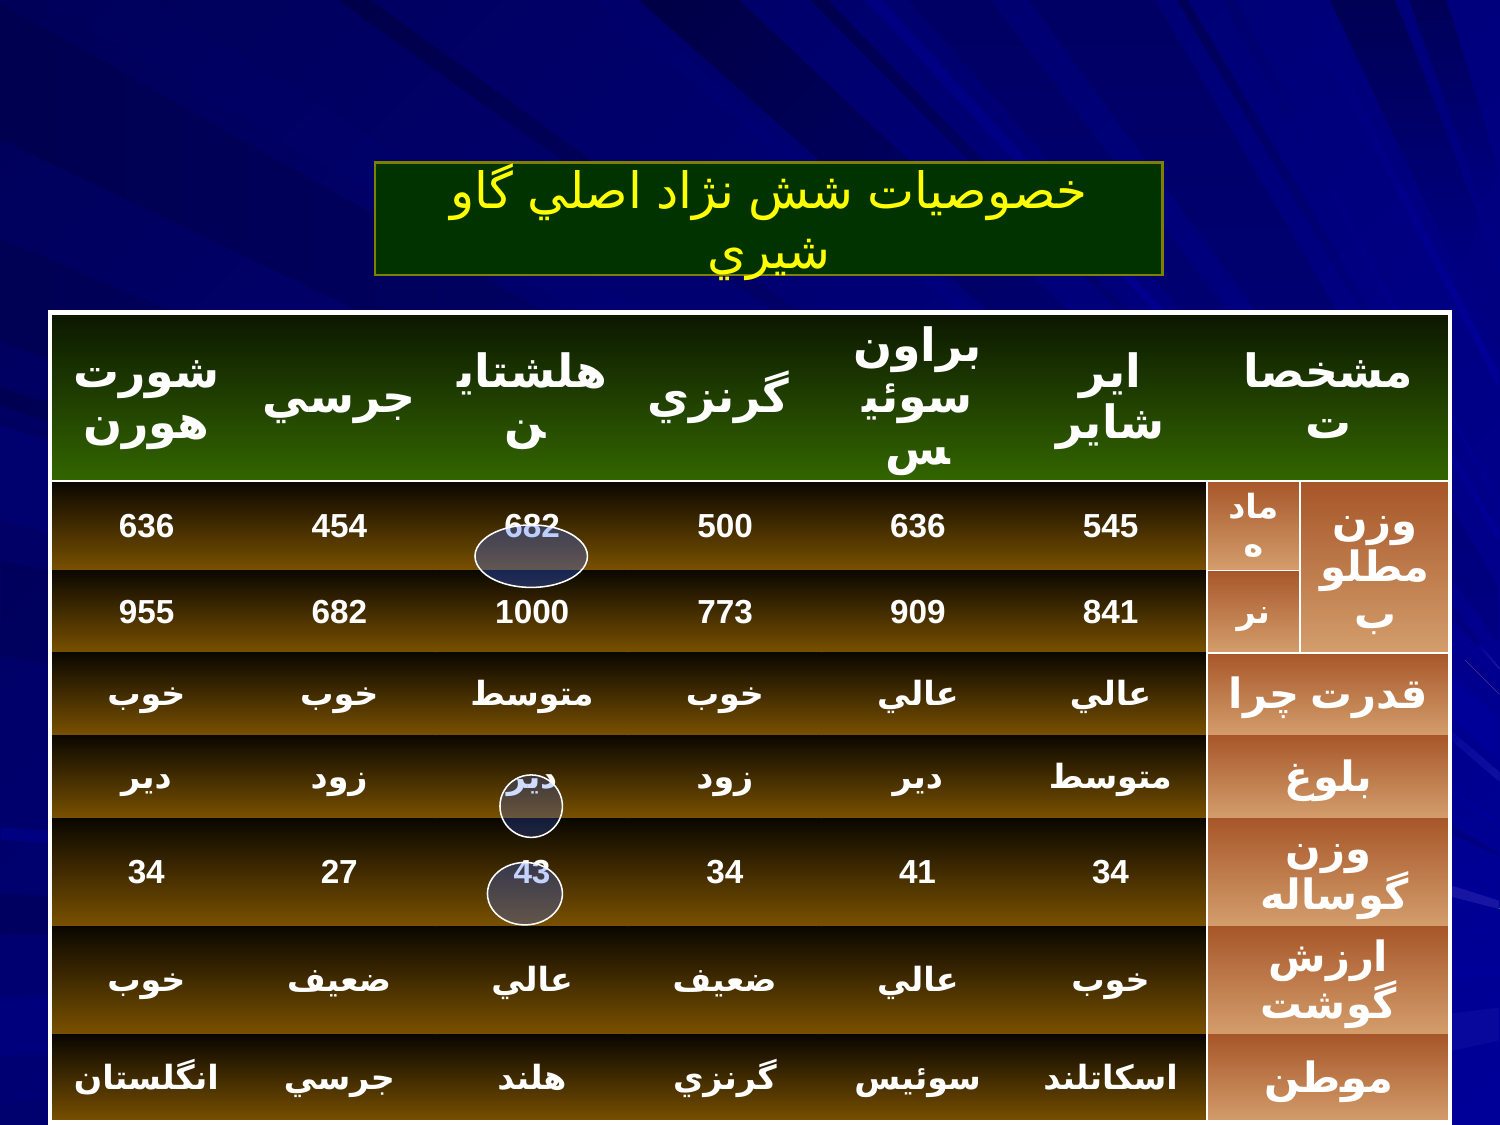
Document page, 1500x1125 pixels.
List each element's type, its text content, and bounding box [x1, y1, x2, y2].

table_cell 955 [52, 570, 243, 653]
table_cell گرنزي [629, 1034, 821, 1120]
table_cell اسكاتلند [1014, 1034, 1206, 1120]
table_header جرسي [243, 315, 436, 480]
table_cell 34 [1014, 818, 1206, 926]
text_box [487, 862, 563, 925]
table_cell 636 [52, 482, 243, 570]
table_cell جرسي [243, 1034, 436, 1120]
table_cell 34 [52, 818, 243, 926]
table_cell عالي [436, 926, 629, 1034]
table_header گرنزي [629, 315, 821, 480]
table_cell خوب [243, 653, 436, 735]
table_cell زود [243, 735, 436, 818]
table_cell دير [52, 735, 243, 818]
table_cell خوب [629, 653, 821, 735]
table_cell عالي [1014, 653, 1206, 735]
text_box [499, 774, 563, 838]
table_cell قدرت چرا [1208, 654, 1448, 735]
table_cell 43 [436, 818, 629, 926]
table_cell عالي [821, 653, 1014, 735]
table_header براون سوئيس [821, 315, 1014, 480]
table_cell 34 [629, 818, 821, 926]
table_cell وزن مطلوب [1301, 482, 1448, 652]
table_cell 773 [629, 570, 821, 653]
table_cell موطن [1208, 1034, 1448, 1120]
table_cell هلند [436, 1034, 629, 1120]
table_cell 454 [243, 482, 436, 570]
table_header شورت هورن [52, 315, 243, 480]
table_cell 682 [436, 482, 629, 570]
table_cell 27 [243, 818, 436, 926]
table_cell ضعيف [243, 926, 436, 1034]
table_cell خوب [52, 653, 243, 735]
table_header هلشتاين [436, 315, 629, 480]
table_cell خوب [52, 926, 243, 1034]
table_cell وزن گوساله [1208, 818, 1448, 926]
table_cell بلوغ [1208, 735, 1448, 818]
table_cell متوسط [1014, 735, 1206, 818]
table_cell متوسط [436, 653, 629, 735]
table_cell ضعيف [629, 926, 821, 1034]
table_cell نر [1208, 571, 1299, 652]
table_cell 545 [1014, 482, 1206, 570]
table_cell 682 [243, 570, 436, 653]
table_header اير شاير [1014, 315, 1207, 480]
table_cell ماده [1208, 482, 1299, 570]
table_cell زود [629, 735, 821, 818]
table_cell خوب [1014, 926, 1206, 1034]
table_cell دير [436, 735, 629, 818]
table_cell عالي [821, 926, 1014, 1034]
table_cell انگلستان [52, 1034, 243, 1120]
table_cell 500 [629, 482, 821, 570]
text_box [474, 524, 588, 588]
table_cell ارزش گوشت [1208, 926, 1448, 1034]
table_cell سوئيس [821, 1034, 1014, 1120]
table_cell دير [821, 735, 1014, 818]
table_cell 909 [821, 570, 1014, 653]
table_cell 41 [821, 818, 1014, 926]
table_cell 1000 [436, 570, 629, 653]
table_header مشخصات [1207, 315, 1448, 480]
table_cell 636 [821, 482, 1014, 570]
title خصوصيات شش ن‍‍ژاد اصلي گاو شيري [374, 162, 1163, 276]
table_cell 841 [1014, 570, 1206, 653]
